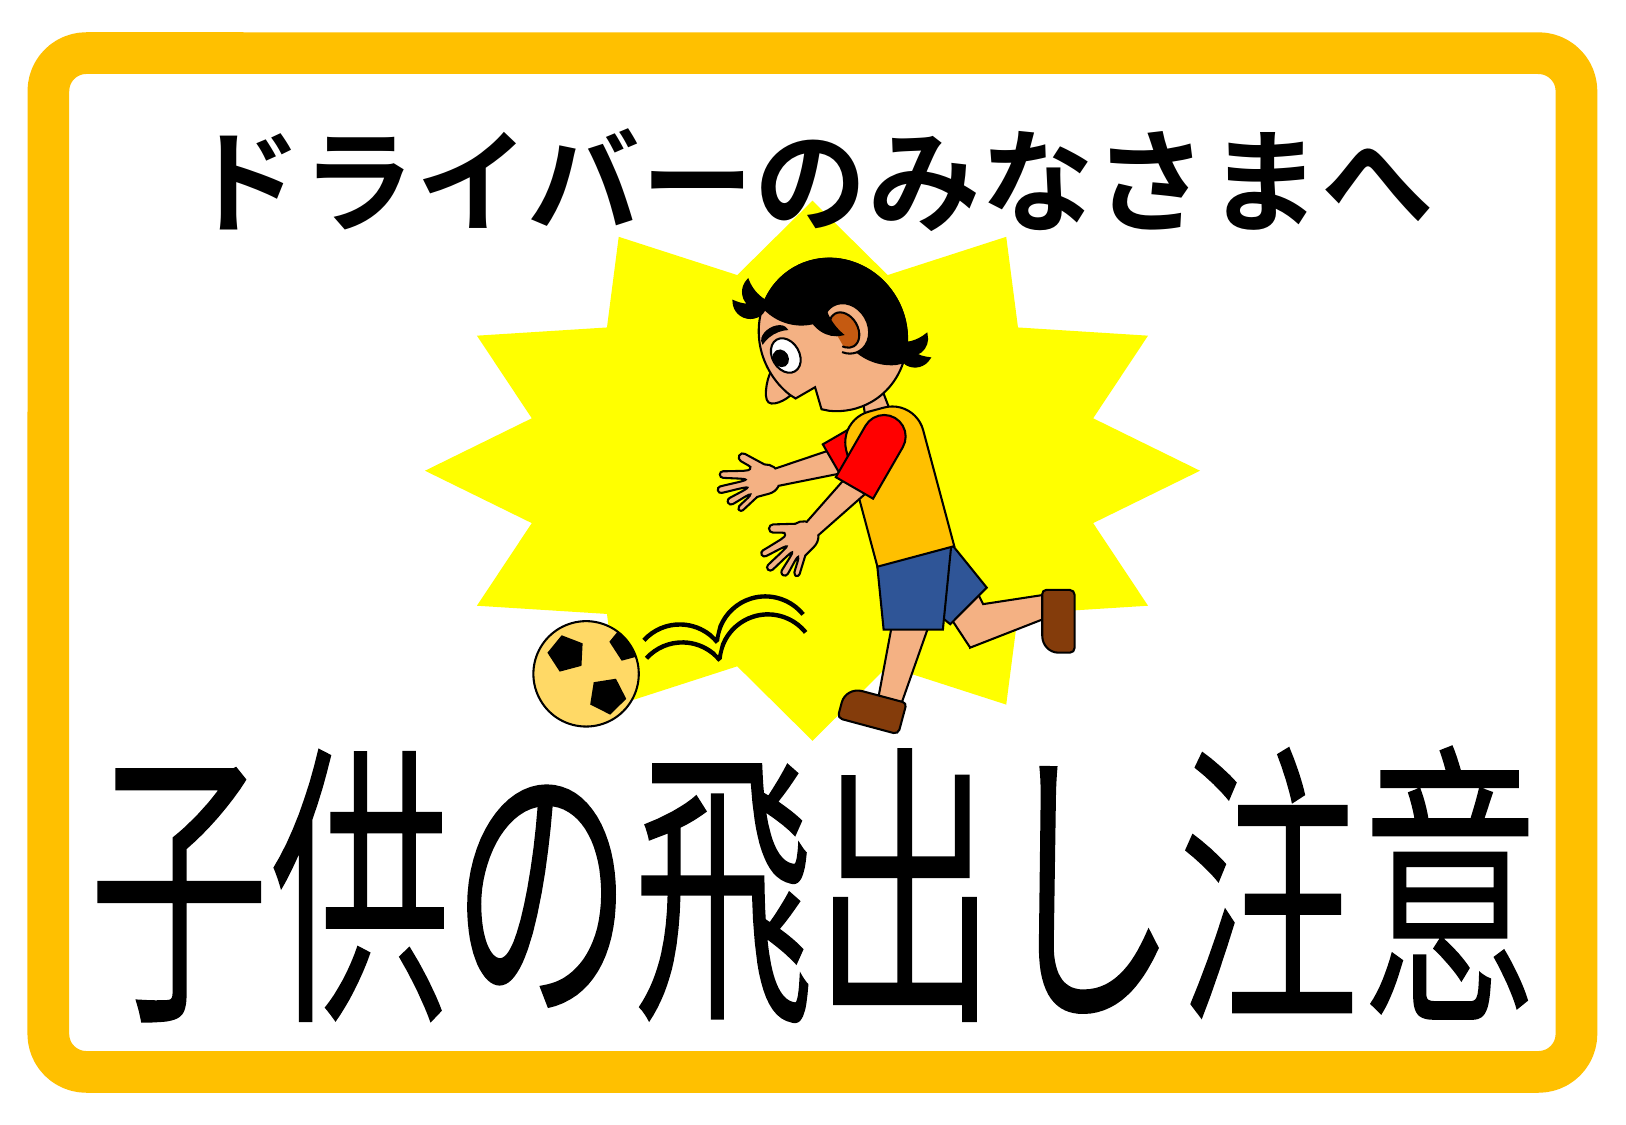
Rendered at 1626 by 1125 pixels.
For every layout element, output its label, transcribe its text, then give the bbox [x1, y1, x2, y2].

text_box [46, 50, 1579, 103]
text_box ドライバーのみなさまへ [0, 103, 1625, 254]
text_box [424, 200, 1201, 741]
text_box [46, 254, 1579, 1075]
